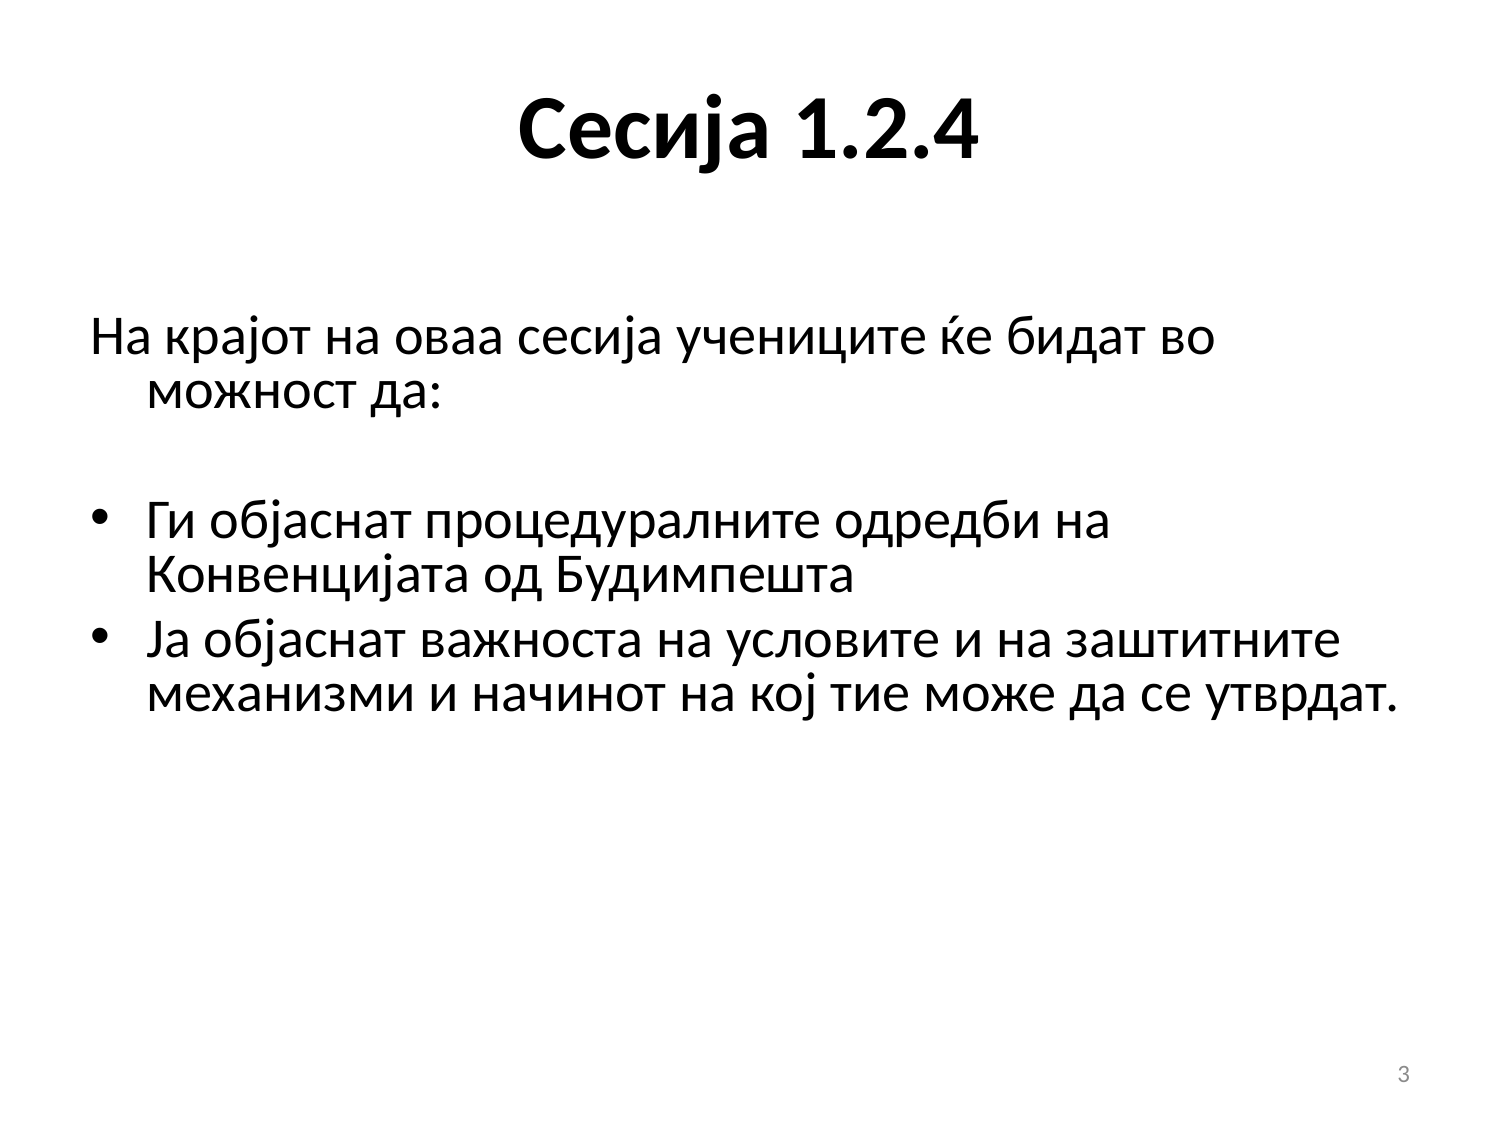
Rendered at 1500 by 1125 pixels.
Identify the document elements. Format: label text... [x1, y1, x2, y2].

list На крајот на оваа сесија учениците ќе бидат во можност да: Ги објаснат процедуралните одредби на Конвенцијата од Будимпешта Ја објаснат важноста на условите и на заштитните механизми и начинот на кој тие може да се утврдат. [74, 224, 1426, 1035]
slide_number 3 [1074, 1042, 1425, 1103]
title Сесија 1.2.4 [74, 44, 1426, 199]
